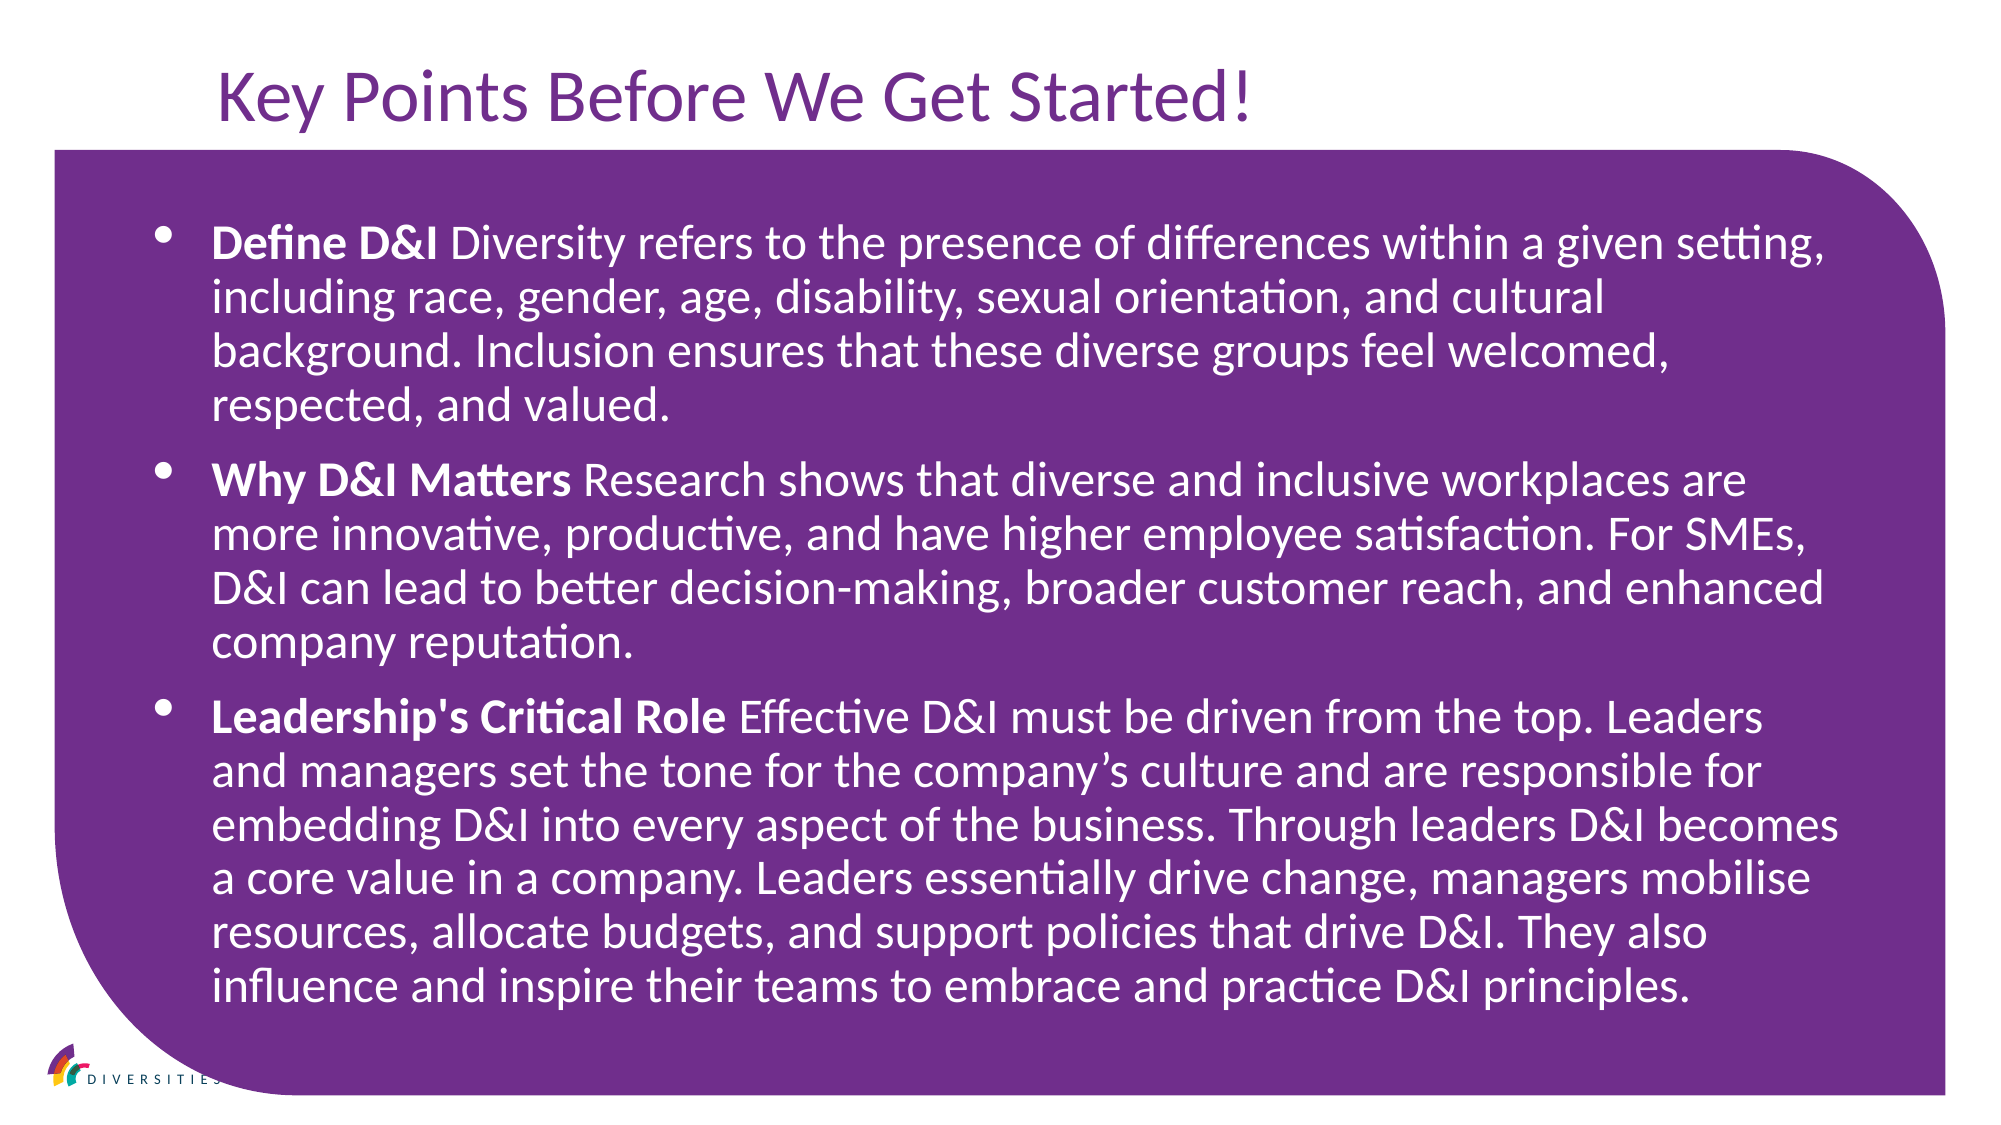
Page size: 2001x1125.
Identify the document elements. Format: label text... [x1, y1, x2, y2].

list Key Points Before We Get Started! [202, 49, 1941, 182]
list Define D&I Diversity refers to the presence of differences within a given setting, including race, gender, age, disability, sexual orientation, and cultural background. Inclusion ensures that these diverse groups feel welcomed, respected, and valued. Why D&I Matters Research shows that diverse and inclusive workplaces are more innovative, productive, and have higher employee satisfaction. For SMEs, D&I can lead to better decision-making, broader customer reach, and enhanced company reputation. Leadership's Critical Role Effective D&I must be driven from the top. Leaders and managers set the tone for the company’s culture and are responsible for embedding D&I into every aspect of the business. Through leaders D&I becomes a core value in a company. Leaders essentially drive change, managers mobilise resources, allocate budgets, and support policies that drive D&I. They also influence and inspire their teams to embrace and practice D&I principles. [140, 209, 1860, 774]
